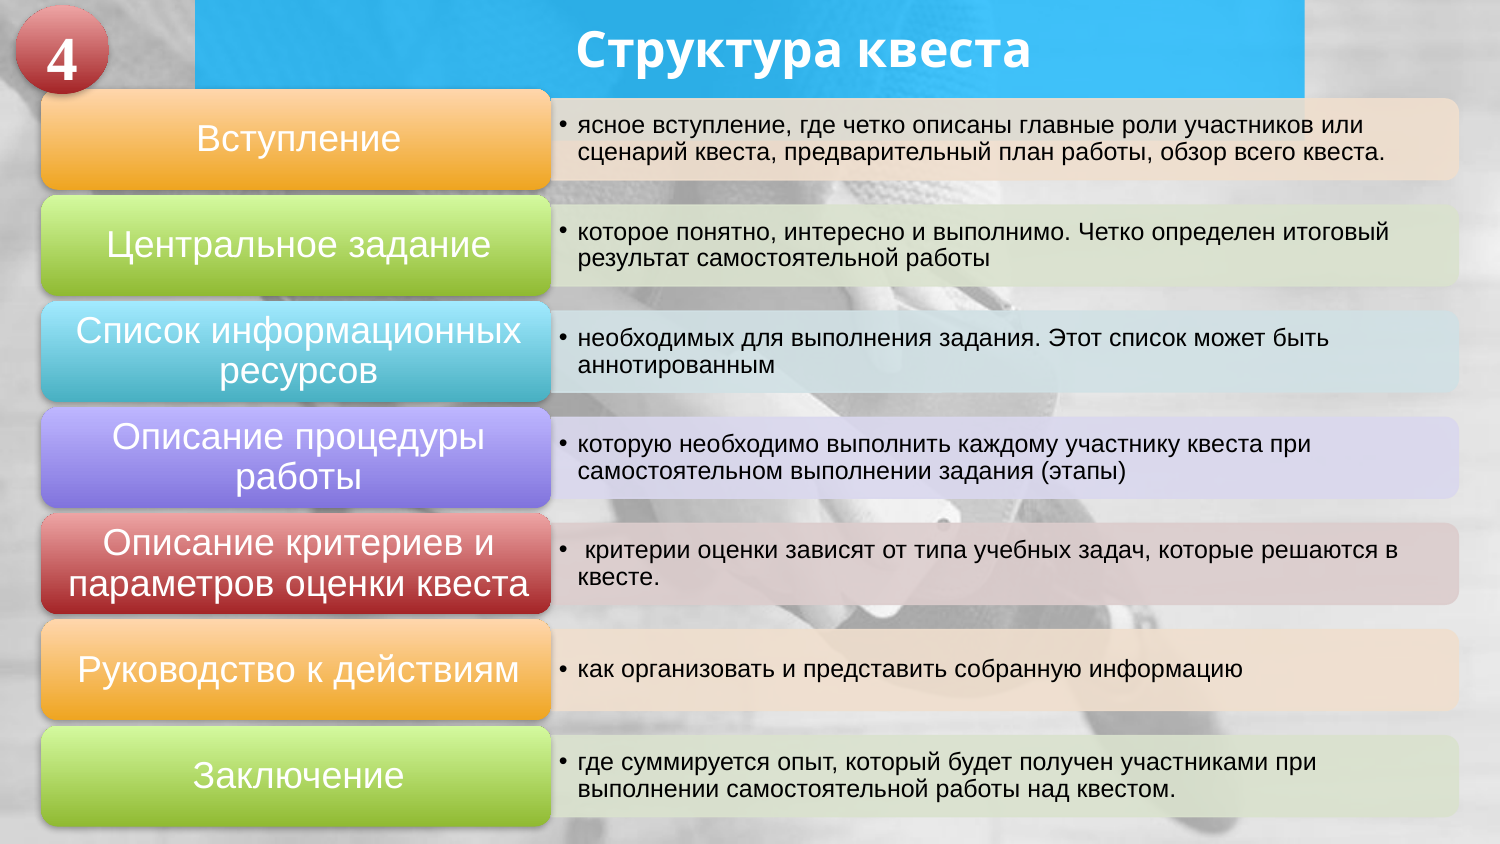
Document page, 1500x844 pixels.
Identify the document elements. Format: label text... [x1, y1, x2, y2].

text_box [40, 88, 1459, 827]
text_box 4 [15, 5, 110, 89]
title Структура квеста [171, 2, 1438, 87]
